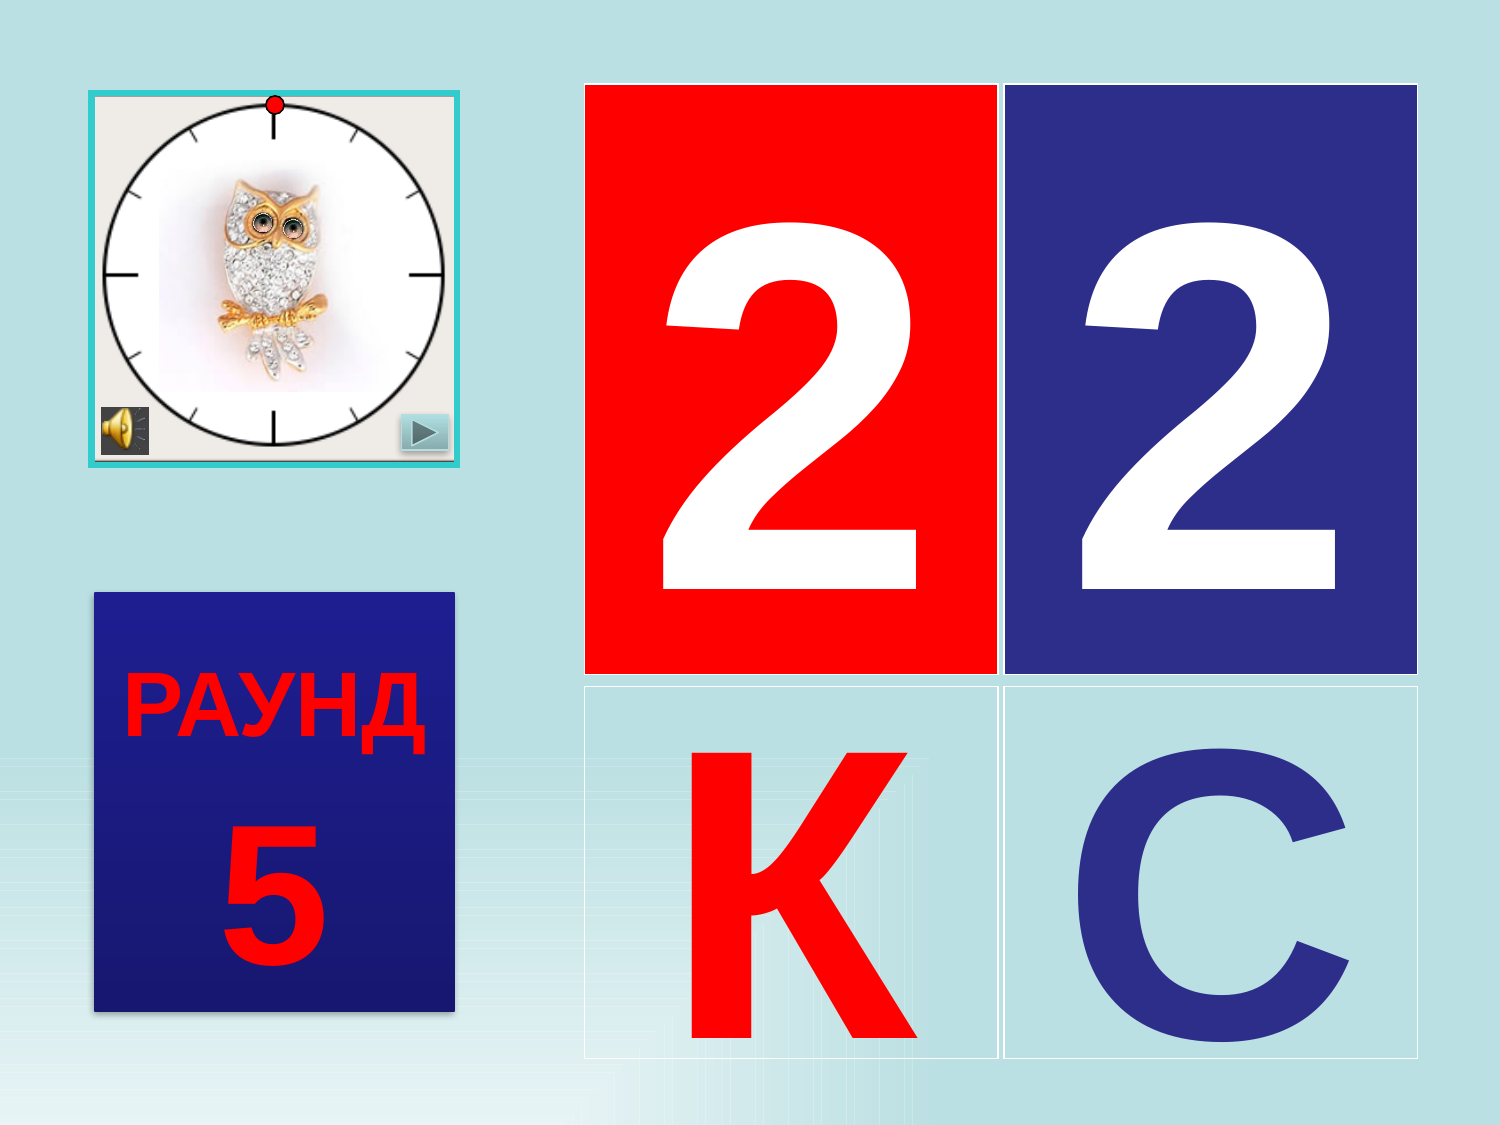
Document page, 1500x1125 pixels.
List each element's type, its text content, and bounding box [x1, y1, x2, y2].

text_box РАУНД 5 [94, 592, 455, 1012]
text_box 2 [1004, 84, 1418, 675]
picture [95, 96, 454, 462]
text_box С [1004, 686, 1418, 1059]
text_box К [584, 686, 998, 1059]
text_box 2 [584, 84, 999, 675]
